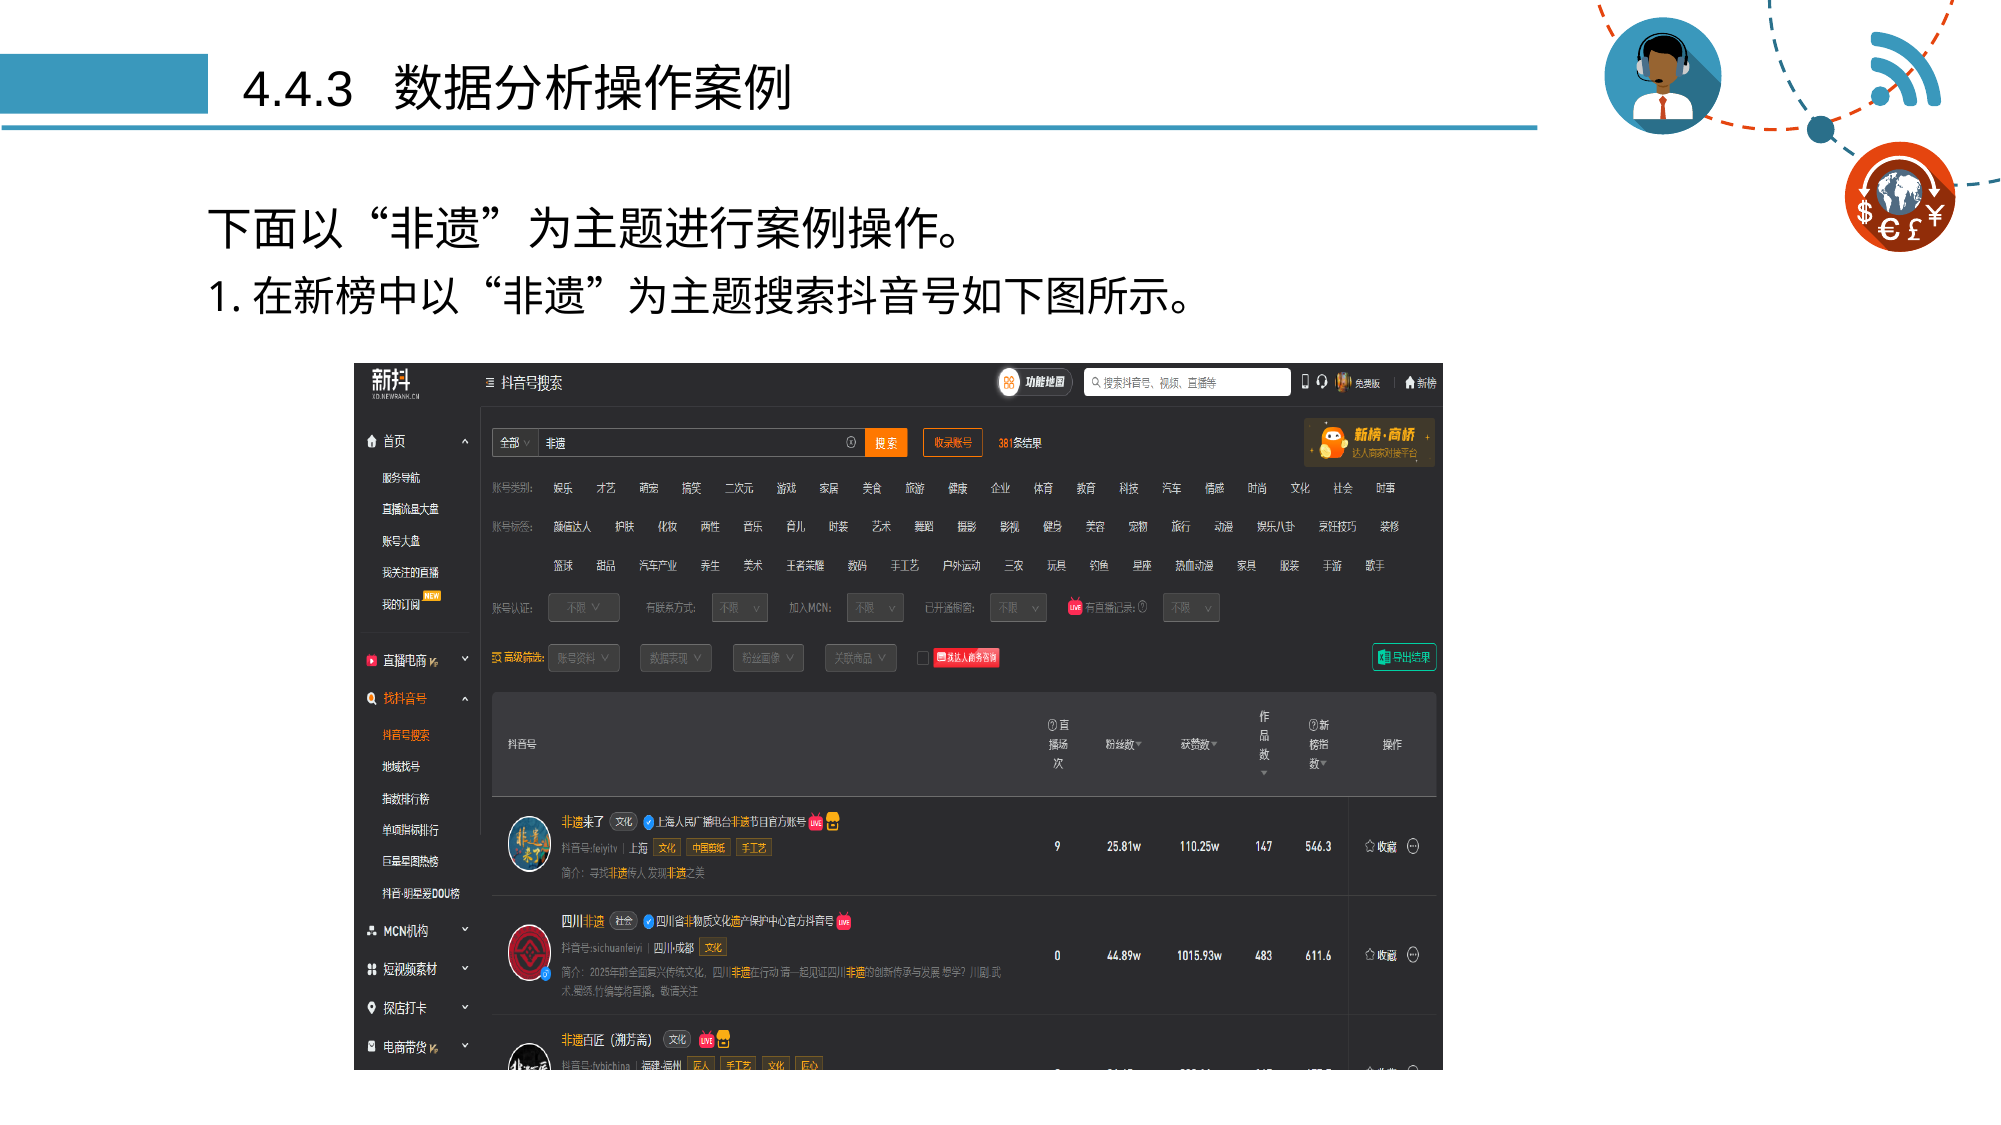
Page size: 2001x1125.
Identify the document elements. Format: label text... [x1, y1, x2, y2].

title 4.4.3 数据分析操作案例 [222, 55, 1863, 127]
list 下面以“非遗”为主题进行案例操作。 1.在新榜中以“非遗”为主题搜索抖音号如下图所示。 [98, 173, 1838, 736]
picture [354, 363, 1443, 1070]
